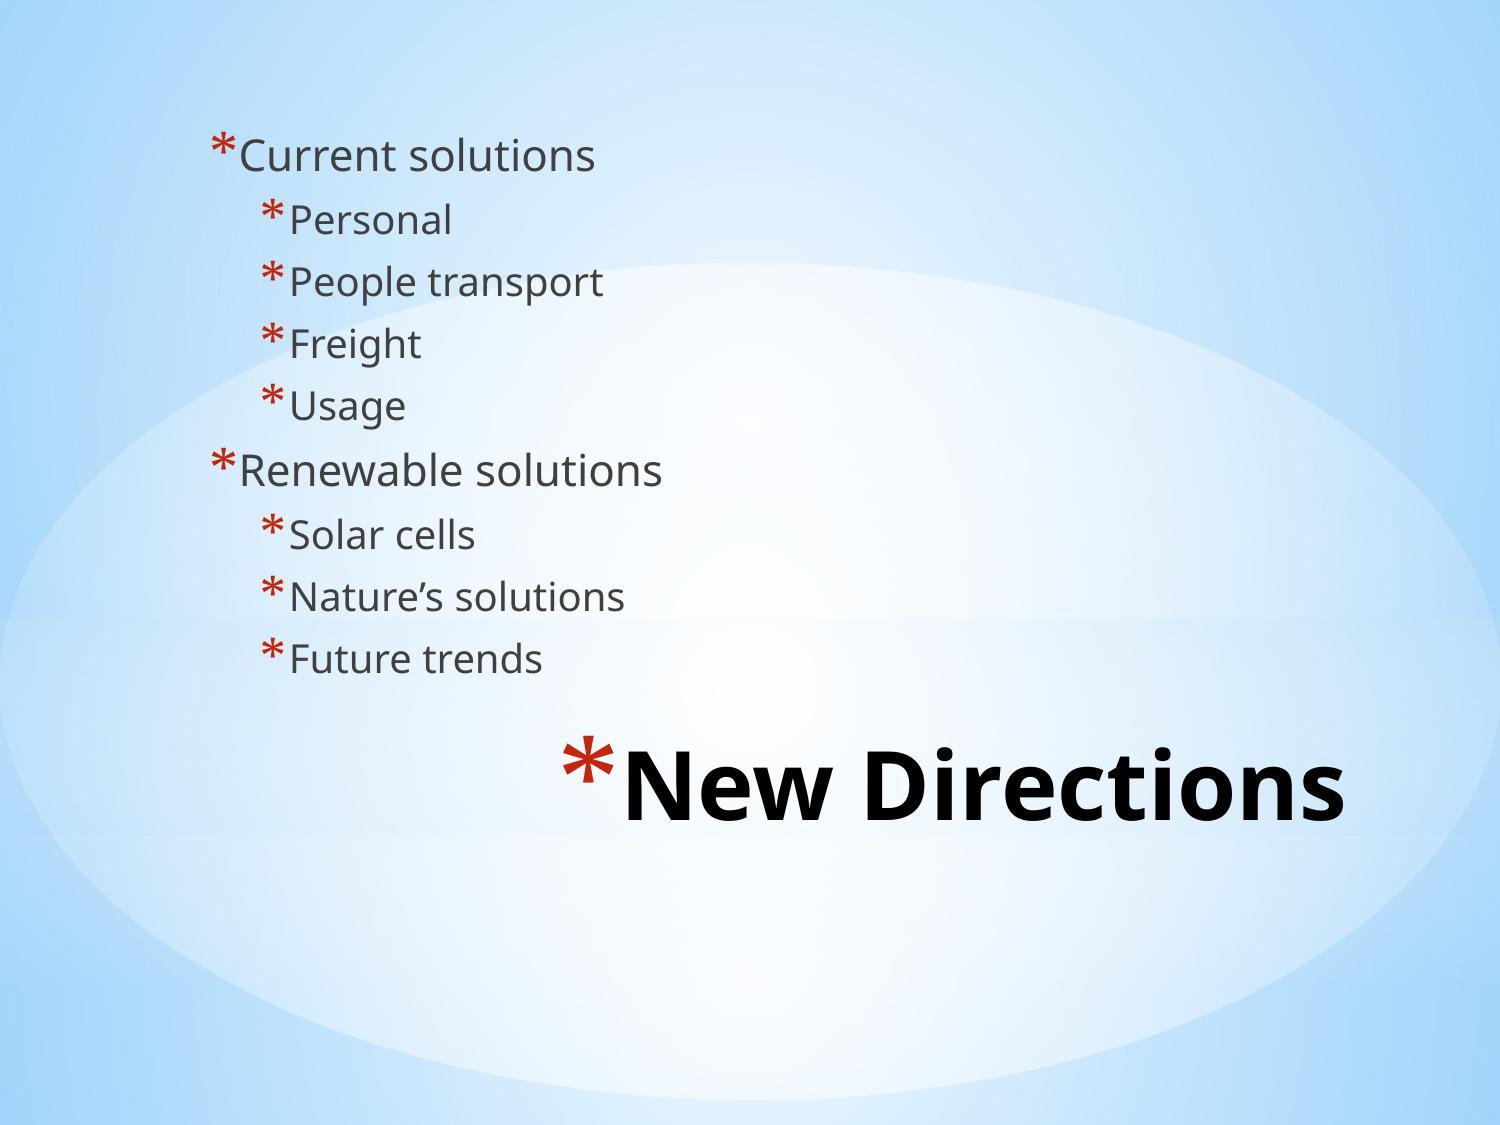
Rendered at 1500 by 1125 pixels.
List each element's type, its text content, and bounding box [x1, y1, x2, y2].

title New Directions [294, 717, 1363, 905]
list Current solutions Personal People transport Freight Usage Renewable solutions Solar cells Nature’s solutions Future trends [187, 120, 1238, 690]
